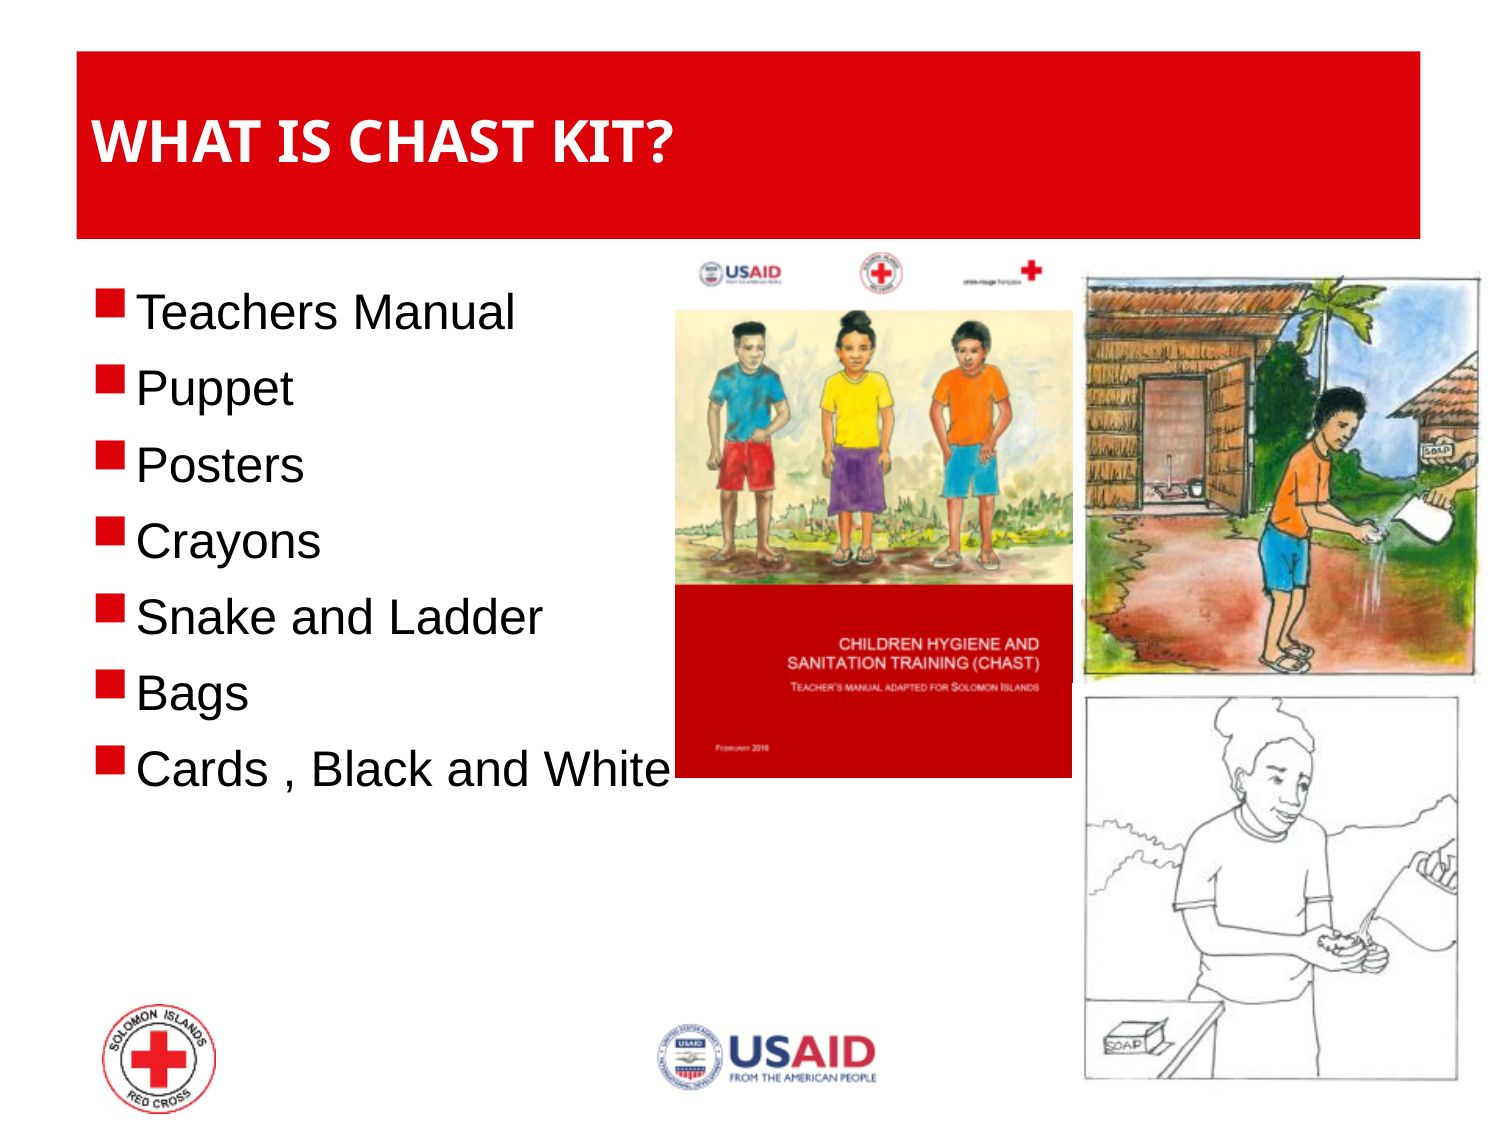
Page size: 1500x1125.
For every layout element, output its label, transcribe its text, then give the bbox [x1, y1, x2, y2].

picture [626, 1004, 908, 1114]
picture [675, 251, 1482, 1097]
picture [102, 1004, 216, 1114]
list Teachers Manual Puppet Posters Crayons Snake and Ladder Bags Cards , Black and White [76, 271, 691, 955]
title What is CHAST KIT? [76, 51, 1421, 240]
